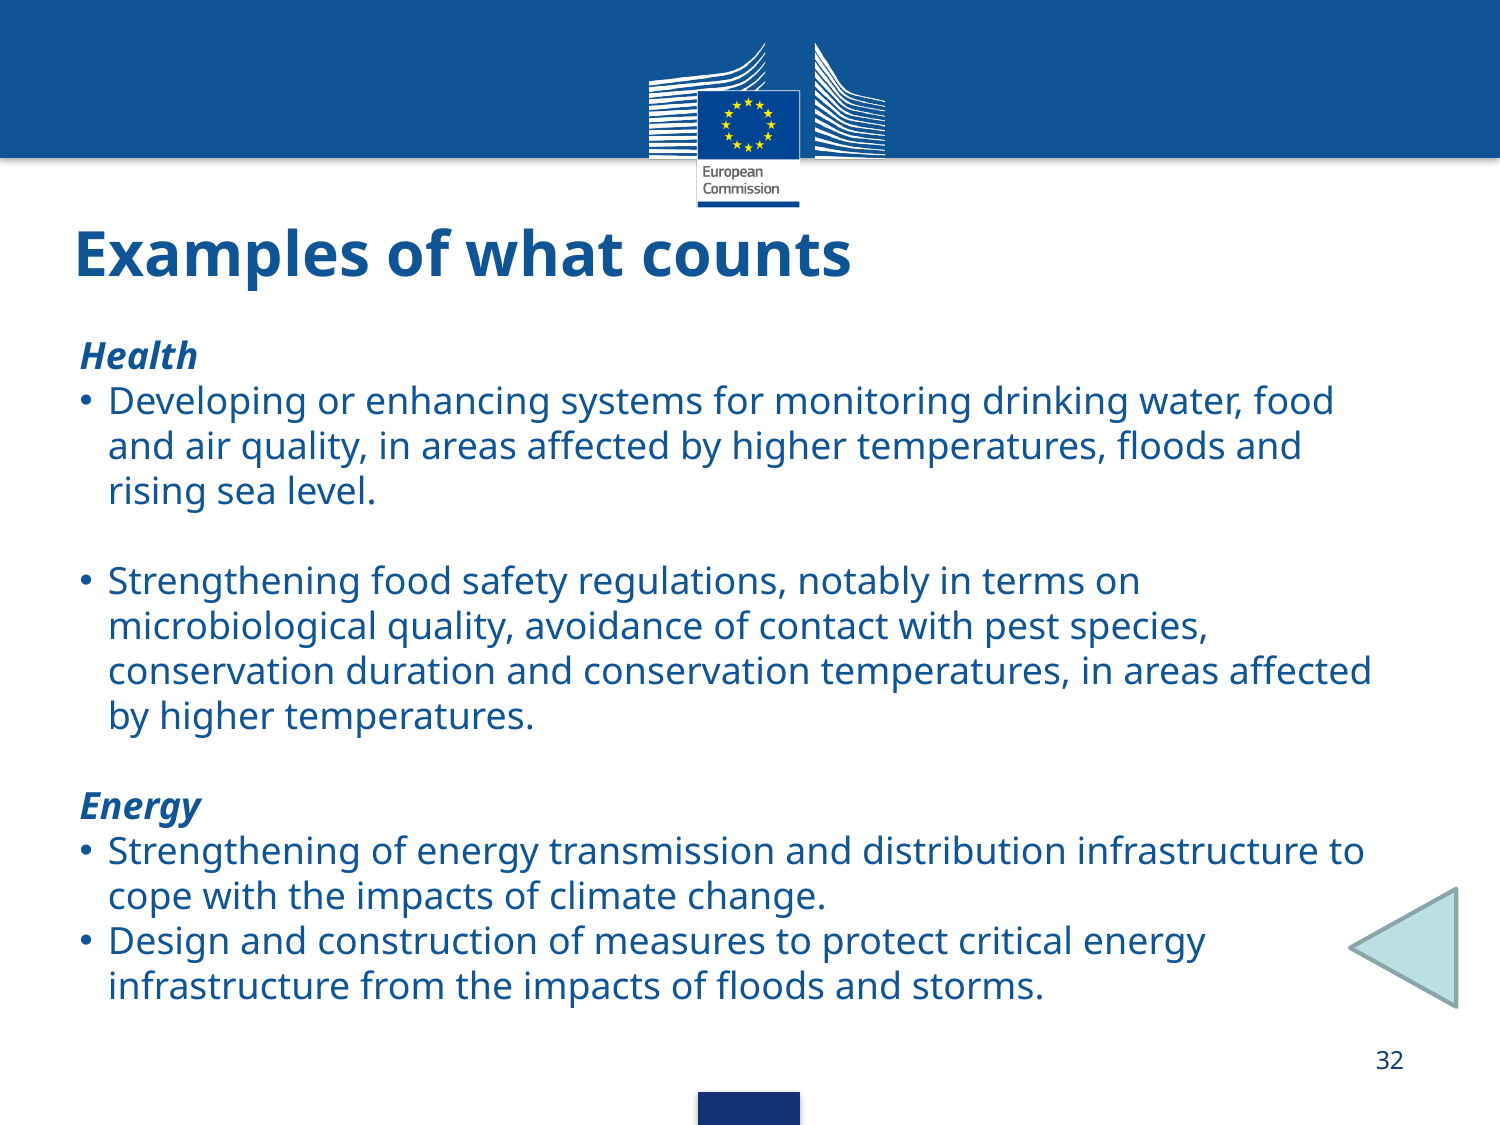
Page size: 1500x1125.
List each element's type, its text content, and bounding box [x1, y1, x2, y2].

text_box Energy Strengthening of energy transmission and distribution infrastructure to cope with the impacts of climate change. Design and construction of measures to protect critical energy infrastructure from the impacts of floods and storms. [64, 774, 1400, 1015]
picture [649, 42, 885, 206]
text_box Examples of what counts [0, 206, 1500, 297]
text_box [1347, 886, 1459, 1009]
text_box Health Developing or enhancing systems for monitoring drinking water, food and air quality, in areas affected by higher temperatures, floods and rising sea level. Strengthening food safety regulations, notably in terms on microbiological quality, avoidance of contact with pest species, conservation duration and conservation temperatures, in areas affected by higher temperatures. [64, 324, 1400, 745]
